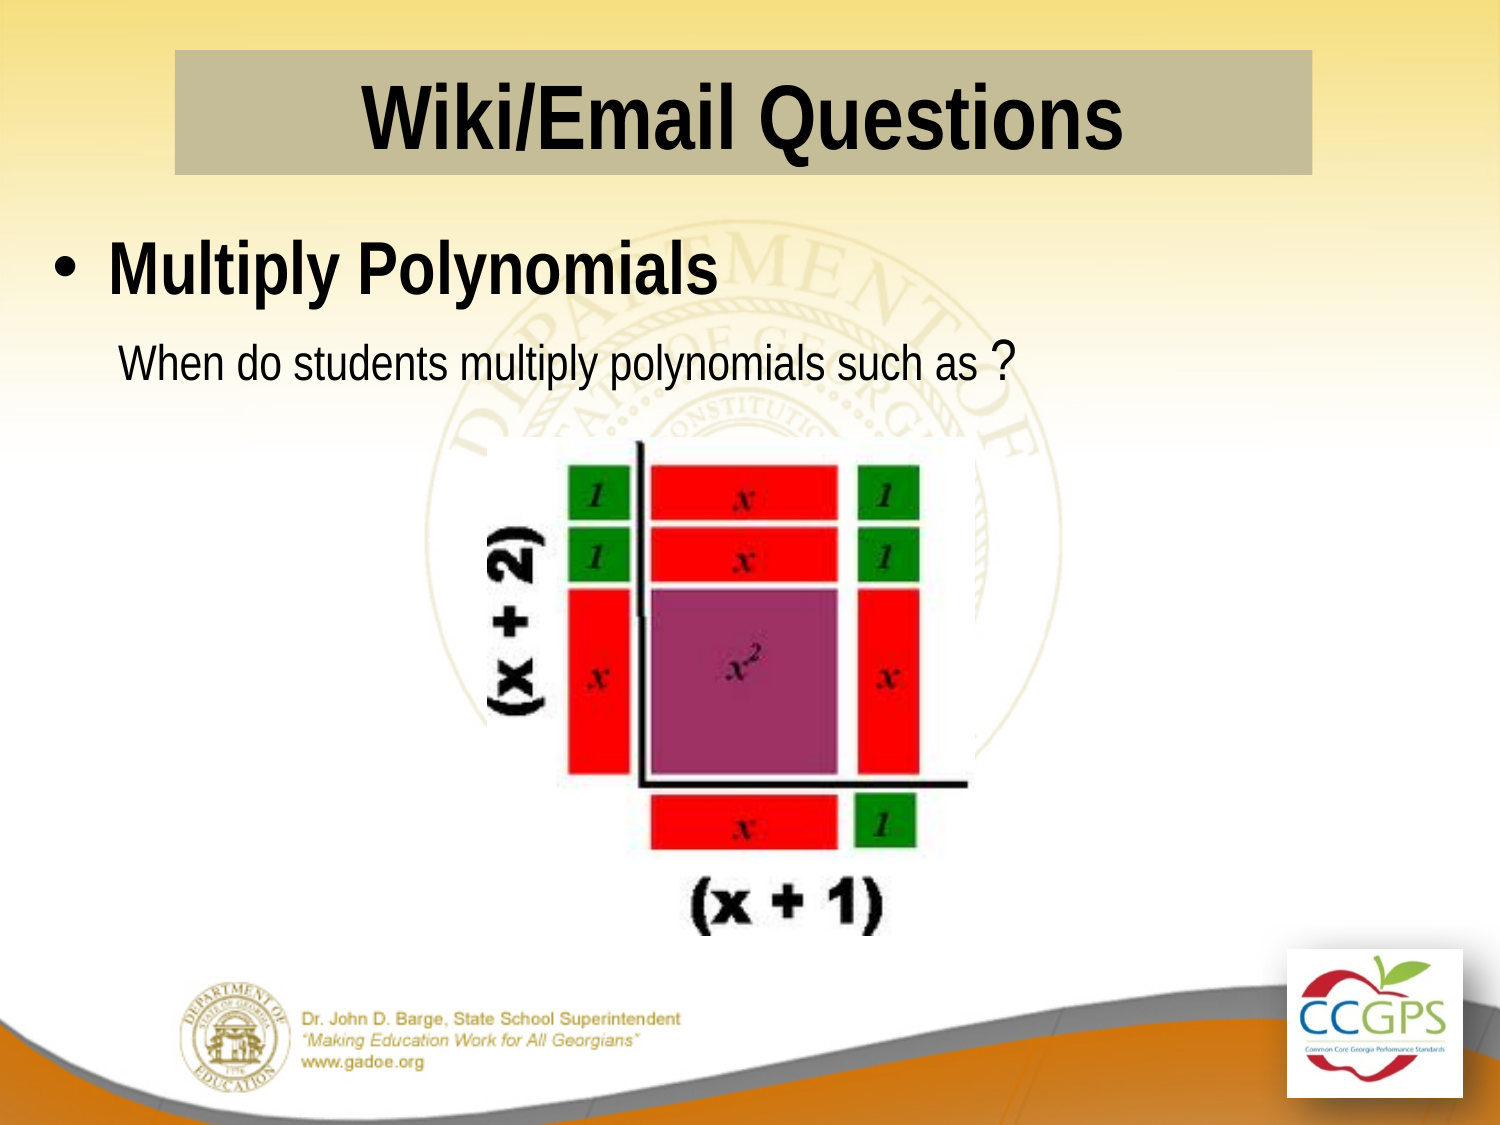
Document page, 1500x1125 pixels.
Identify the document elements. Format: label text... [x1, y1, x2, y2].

picture [0, 0, 1500, 1125]
title Wiki/Email Questions [174, 49, 1313, 176]
